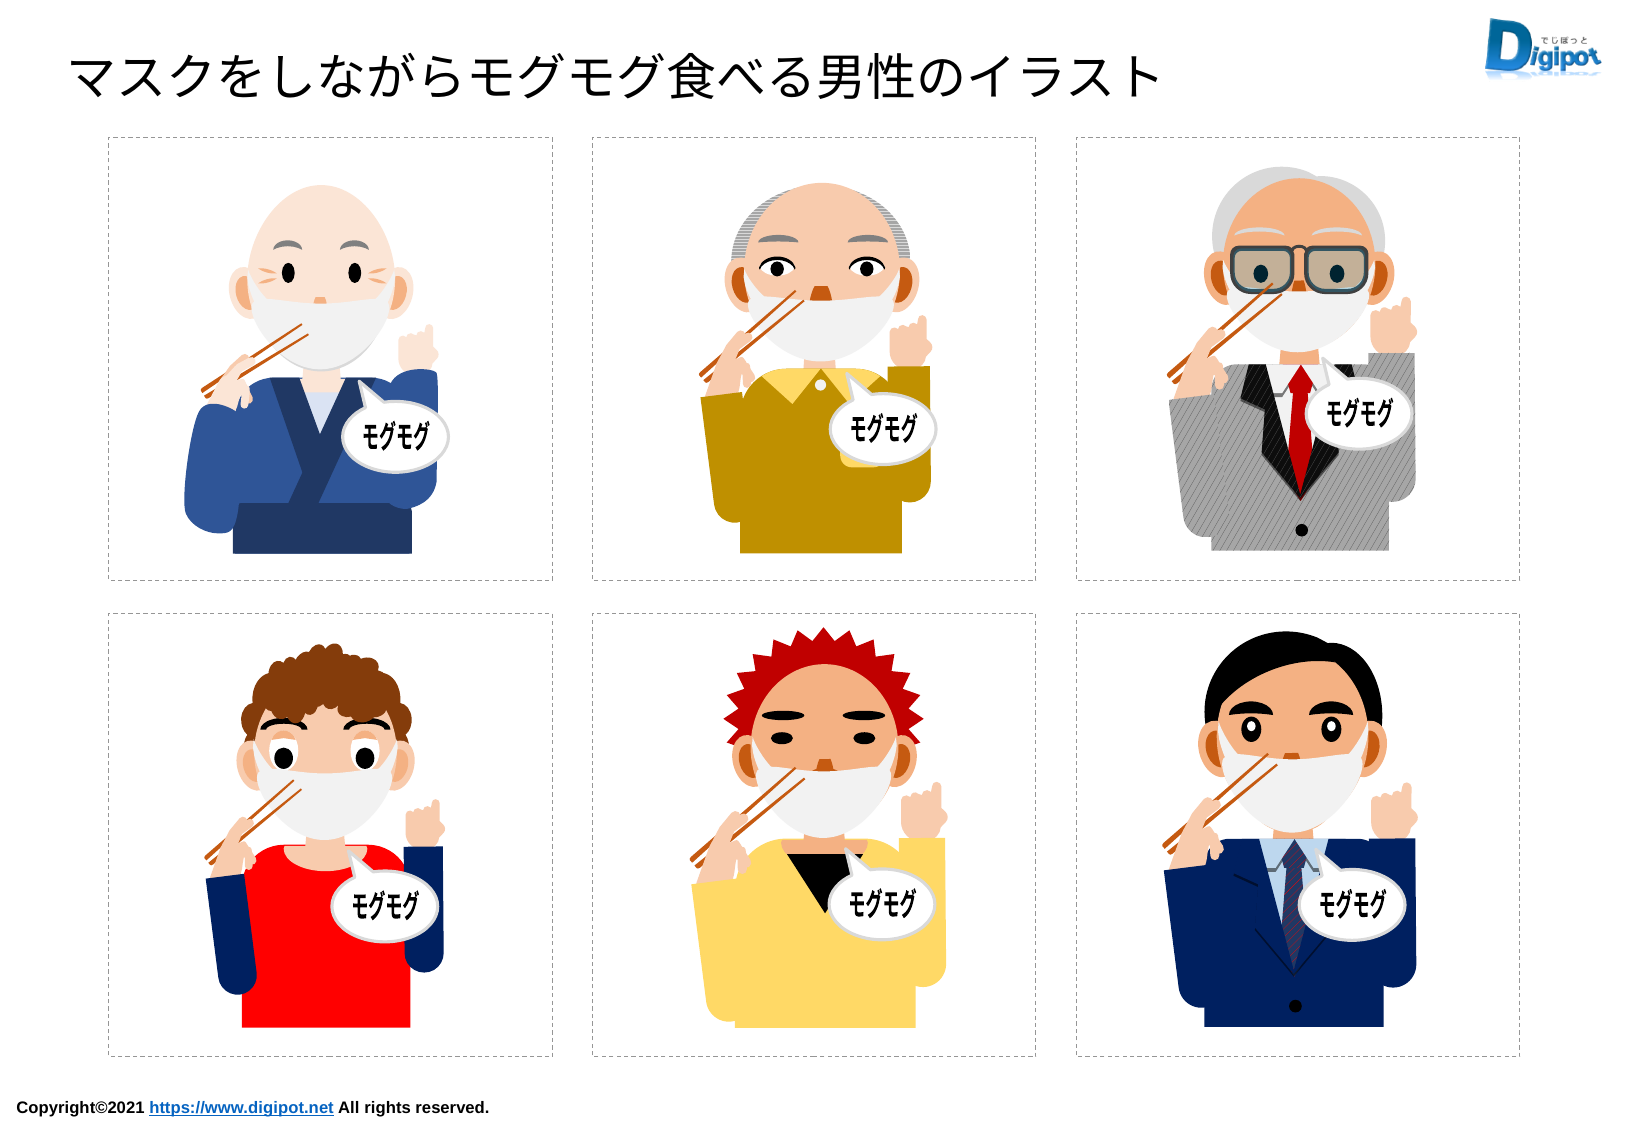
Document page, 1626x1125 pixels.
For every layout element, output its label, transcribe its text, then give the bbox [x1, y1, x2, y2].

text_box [697, 182, 943, 554]
picture [1485, 18, 1602, 82]
text_box マスクをしながらモグモグ食べる男性のイラスト [51, 38, 1181, 113]
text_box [202, 643, 455, 1028]
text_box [1160, 631, 1430, 1027]
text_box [687, 627, 960, 1028]
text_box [1154, 166, 1421, 551]
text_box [179, 185, 449, 554]
